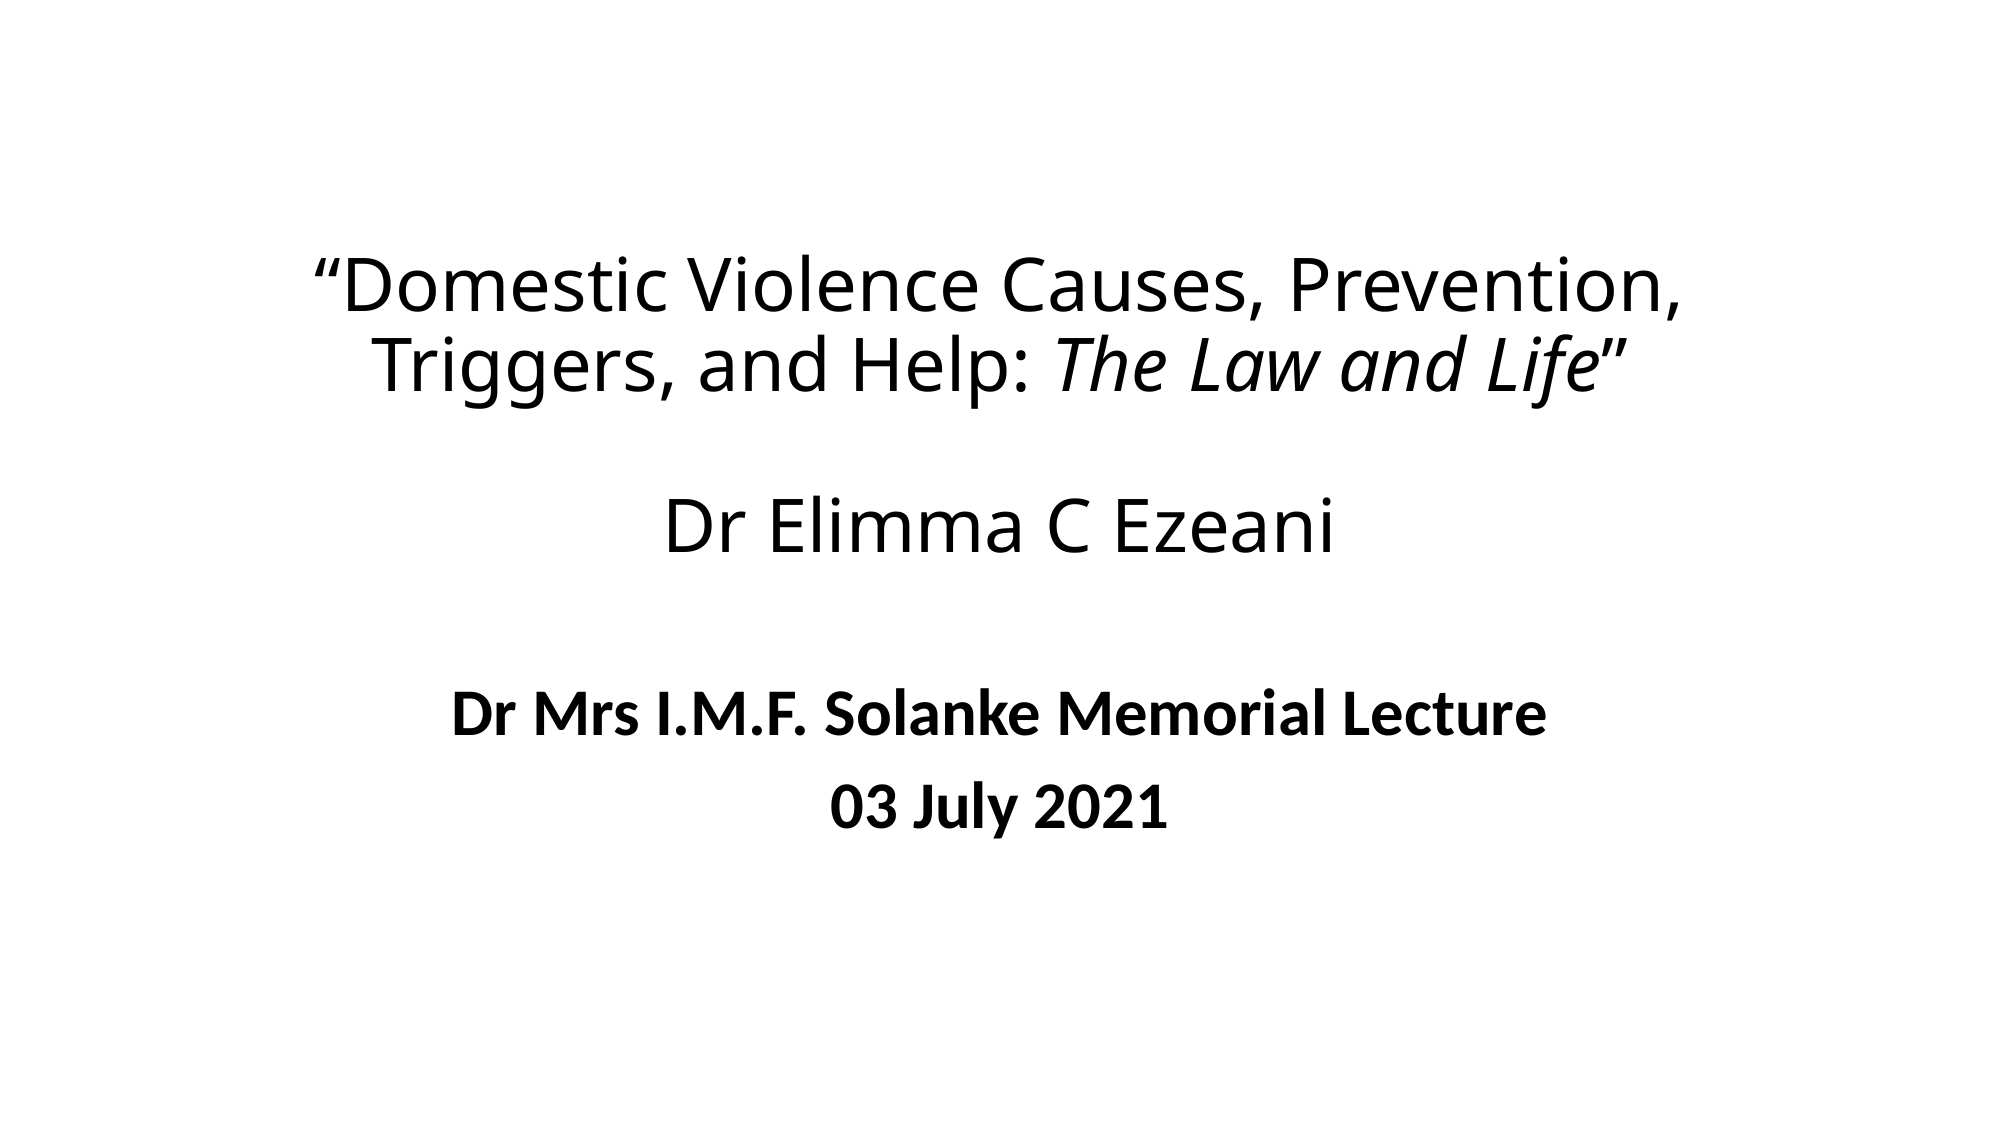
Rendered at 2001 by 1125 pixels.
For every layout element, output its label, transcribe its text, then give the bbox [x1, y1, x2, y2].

subtitle Dr Mrs I.M.F. Solanke Memorial Lecture 03 July 2021 [249, 670, 1750, 863]
title “Domestic Violence Causes, Prevention, Triggers, and Help: The Law and Life” Dr Elimma C Ezeani [249, 184, 1750, 576]
